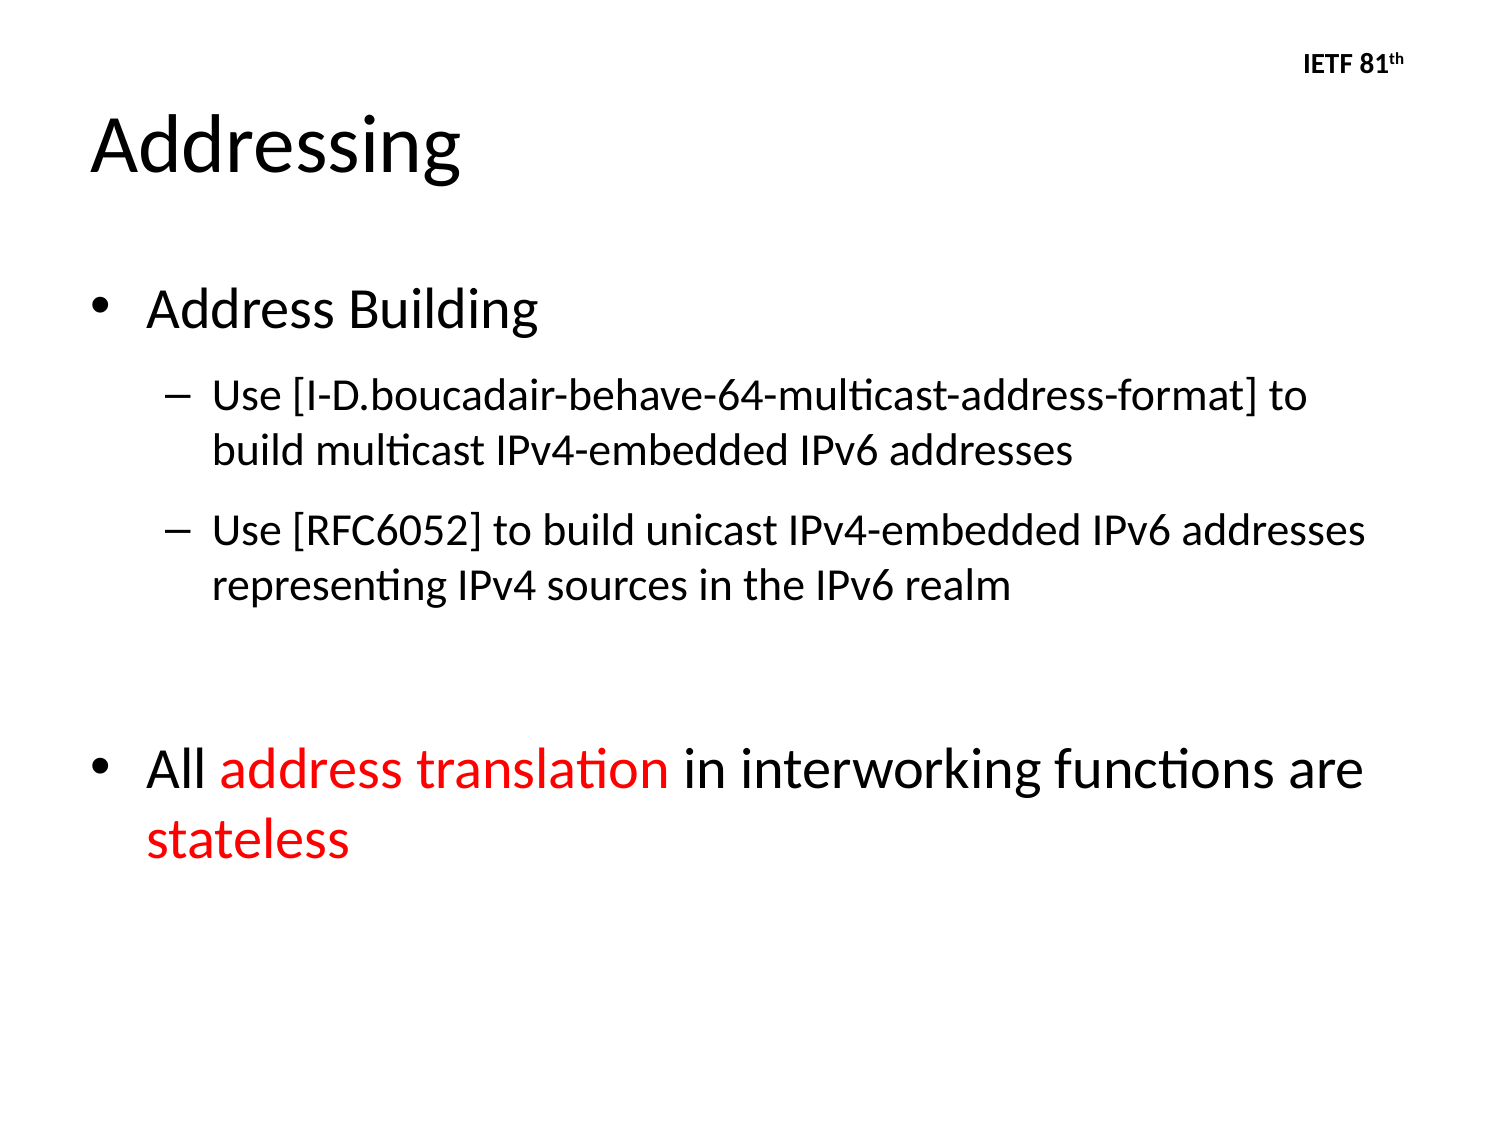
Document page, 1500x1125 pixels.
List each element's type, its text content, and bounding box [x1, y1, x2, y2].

list Address Building Use [I-D.boucadair-behave-64-multicast-address-format] to build multicast IPv4-embedded IPv6 addresses Use [RFC6052] to build unicast IPv4-embedded IPv6 addresses representing IPv4 sources in the IPv6 realm All address translation in interworking functions are stateless [74, 262, 1426, 1006]
title Addressing [74, 44, 1426, 233]
